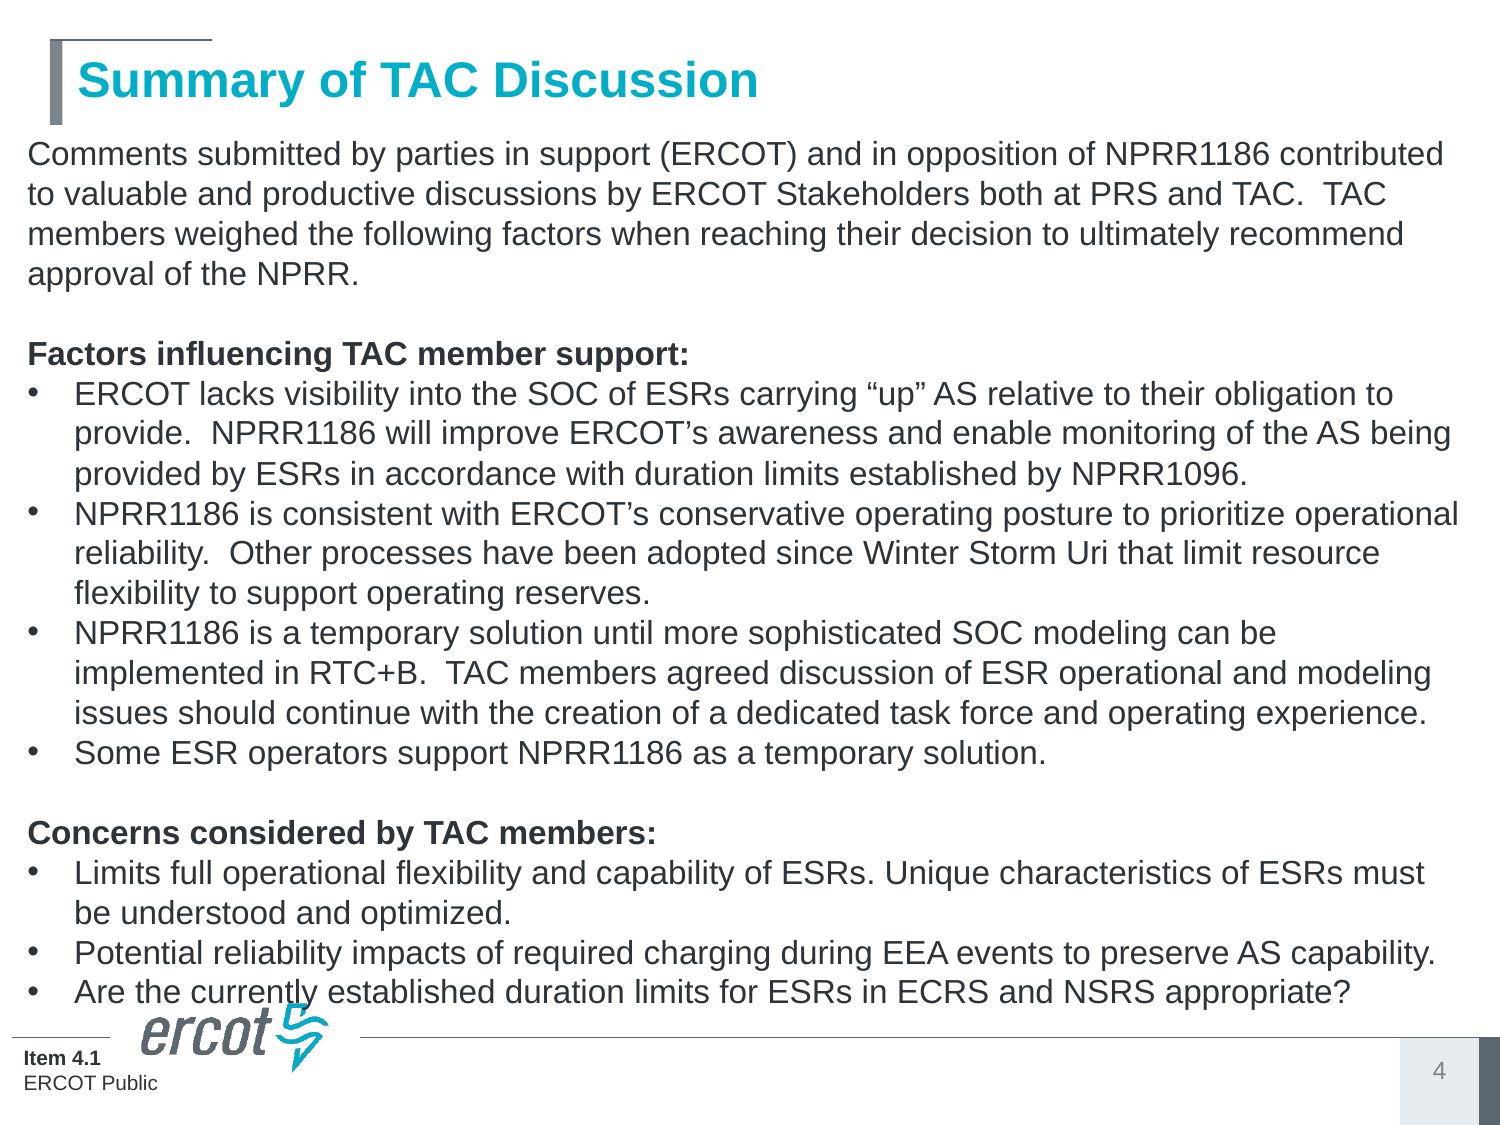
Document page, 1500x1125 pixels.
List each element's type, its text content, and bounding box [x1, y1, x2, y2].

title Summary of TAC Discussion [62, 39, 1450, 124]
picture [137, 1018, 332, 1075]
slide_number 4 [1400, 1051, 1480, 1088]
text_box Comments submitted by parties in support (ERCOT) and in opposition of NPRR1186 contributed to valuable and productive discussions by ERCOT Stakeholders both at PRS and TAC. TAC members weighed the following factors when reaching their decision to ultimately recommend approval of the NPRR. Factors influencing TAC member support: ERCOT lacks visibility into the SOC of ESRs carrying “up” AS relative to their obligation to provide. NPRR1186 will improve ERCOT’s awareness and enable monitoring of the AS being provided by ESRs in accordance with duration limits established by NPRR1096. NPRR1186 is consistent with ERCOT’s conservative operating posture to prioritize operational reliability. Other processes have been adopted since Winter Storm Uri that limit resource flexibility to support operating reserves. NPRR1186 is a temporary solution until more sophisticated SOC modeling can be implemented in RTC+B. TAC members agreed discussion of ESR operational and modeling issues should continue with the creation of a dedicated task force and operating experience. Some ESR operators support NPRR1186 as a temporary solution. Concerns considered by TAC members: Limits full operational flexibility and capability of ESRs. Unique characteristics of ESRs must be understood and optimized. Potential reliability impacts of required charging during EEA events to preserve AS capability. Are the currently established duration limits for ESRs in ECRS and NSRS appropriate? [12, 124, 1480, 1018]
